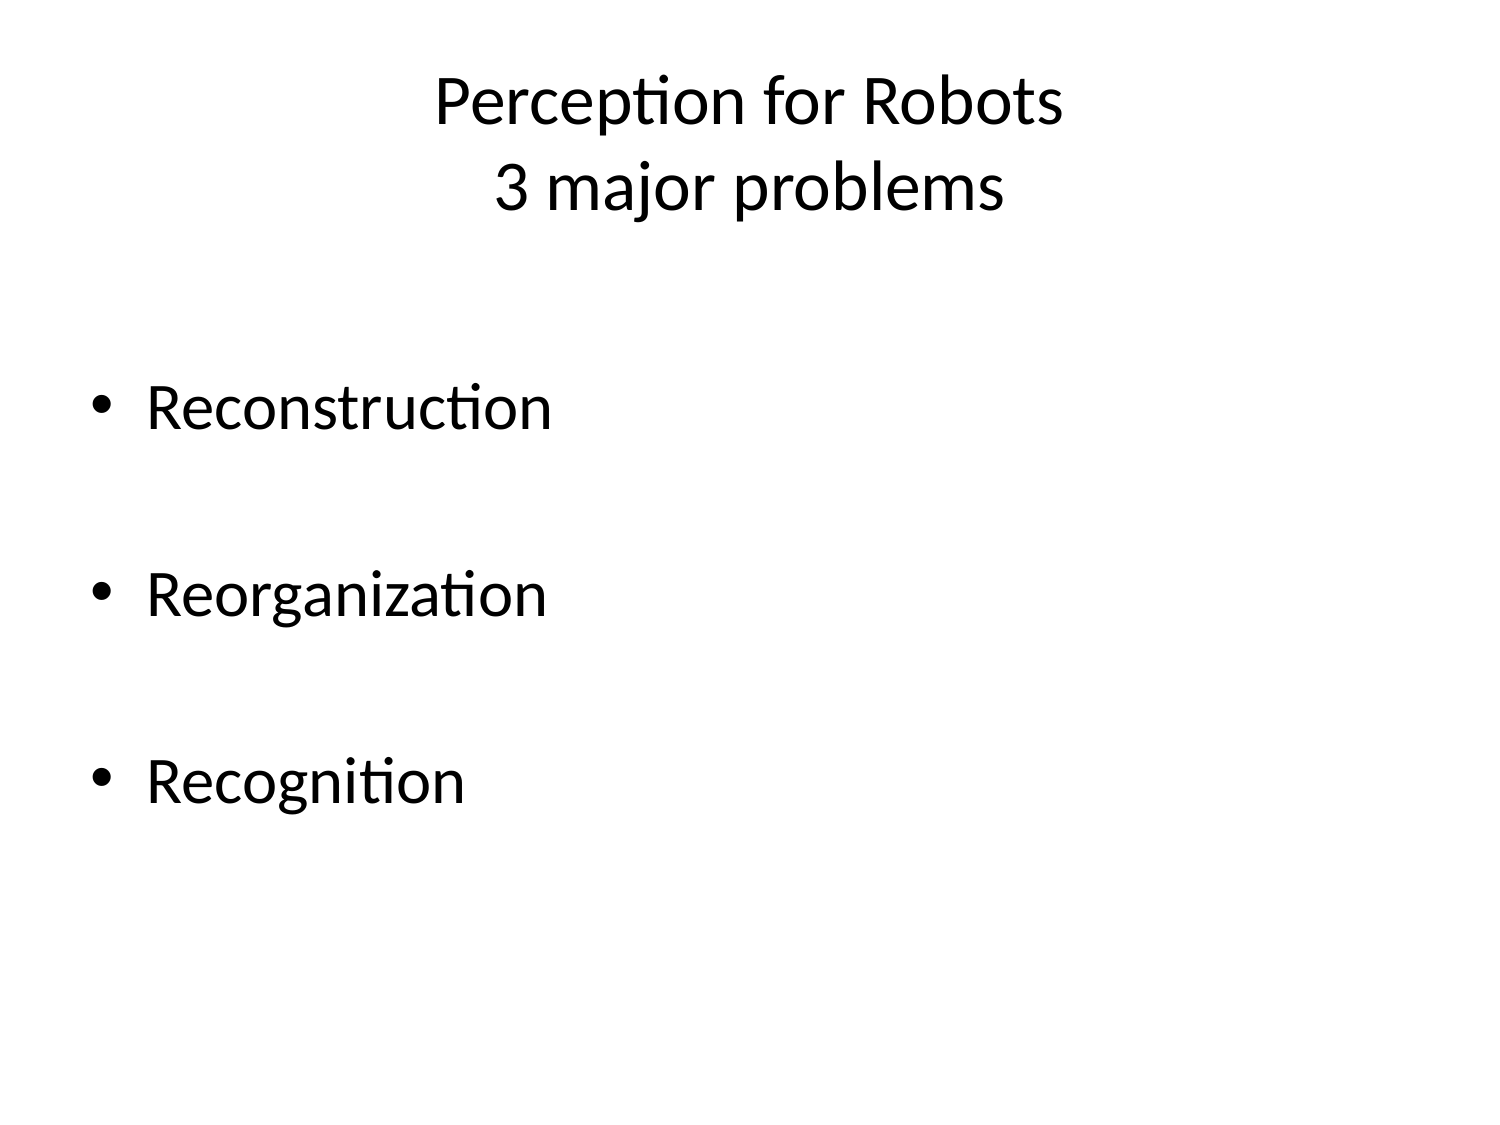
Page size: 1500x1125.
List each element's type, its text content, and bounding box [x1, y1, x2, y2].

list Reconstruction Reorganization Recognition [75, 262, 1425, 1005]
title Perception for Robots 3 major problems [75, 45, 1425, 233]
